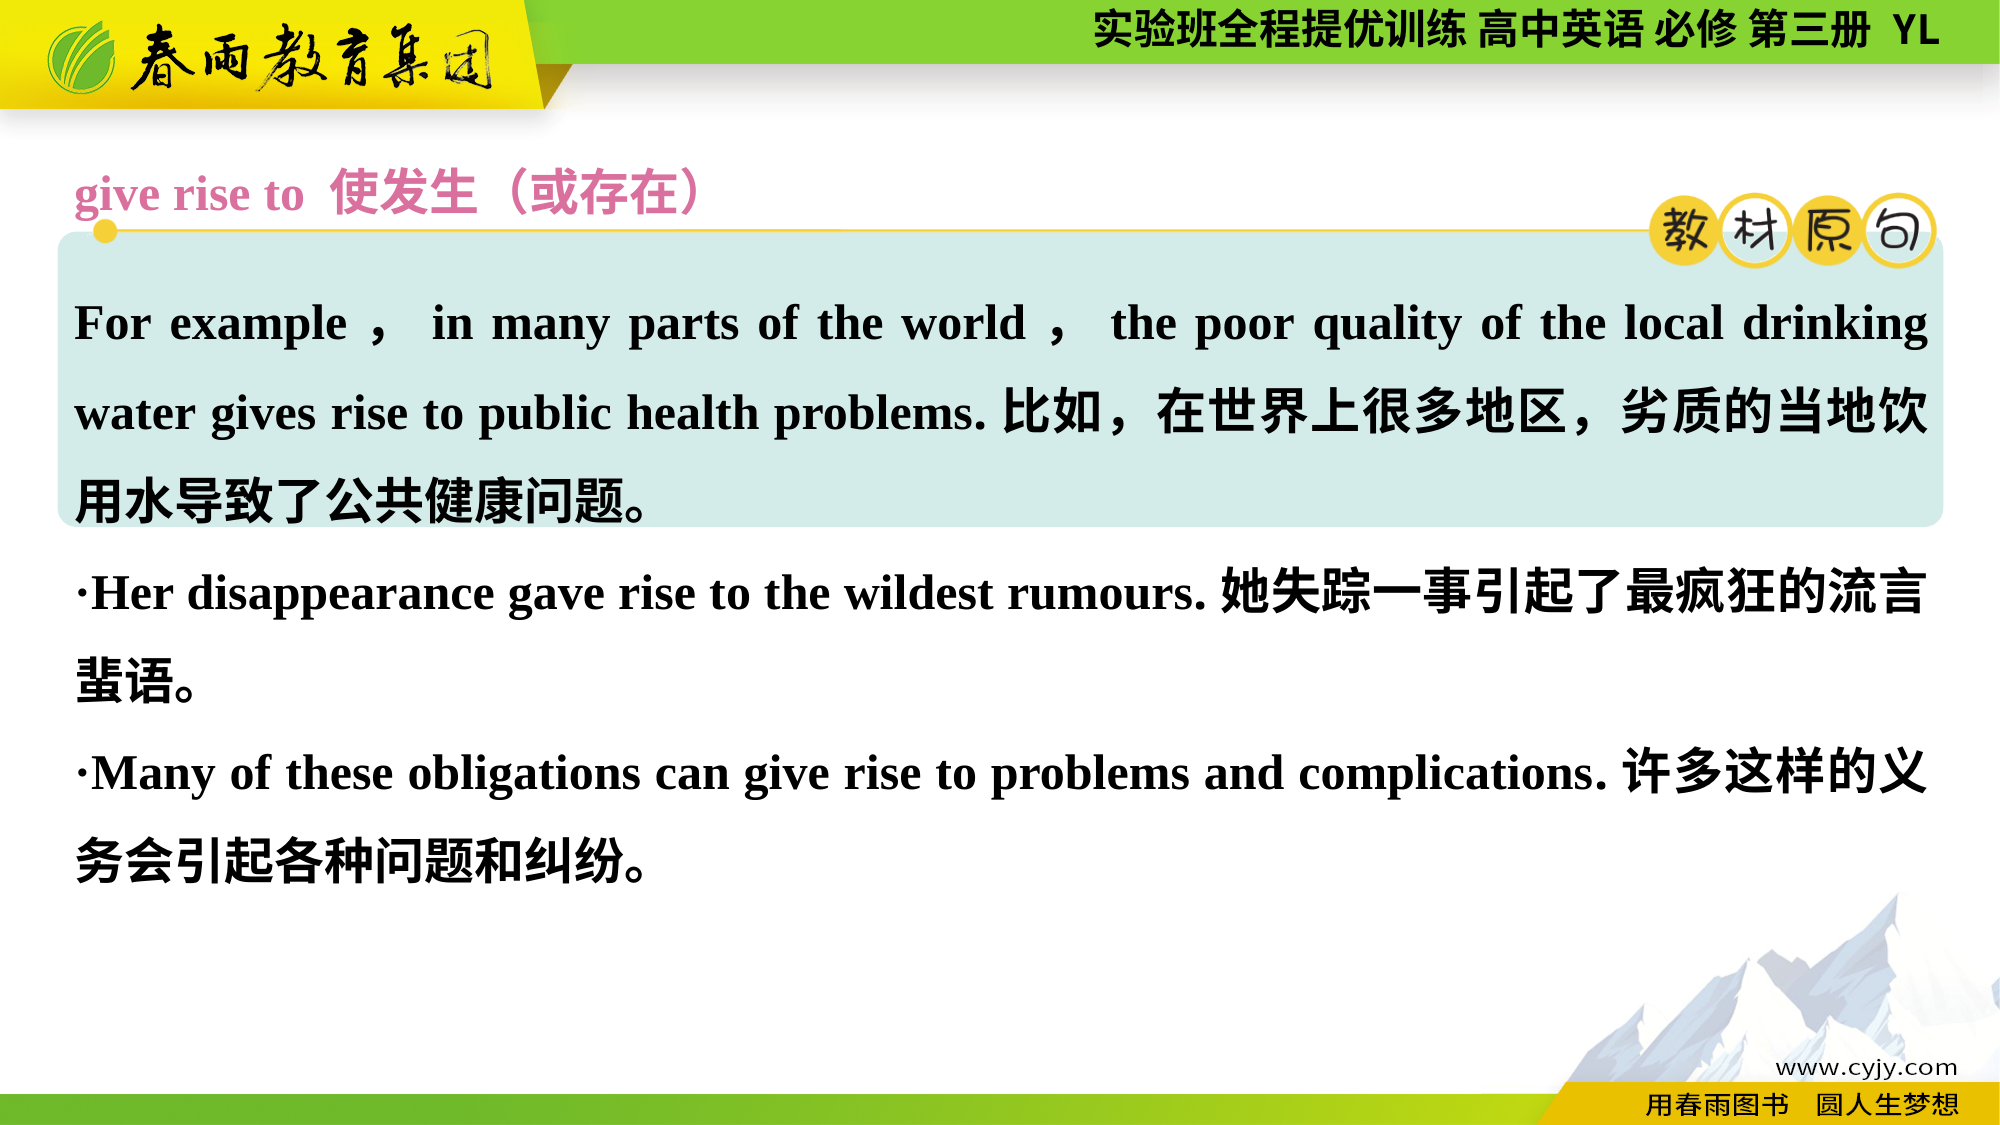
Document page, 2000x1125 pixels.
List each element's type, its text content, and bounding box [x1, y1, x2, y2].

list give rise to 使发生（或存在） For example，in many parts of the world，the poor quality of the local drinking water gives rise to public health problems.比如，在世界上很多地区，劣质的当地饮用水导致了公共健康问题。 ·Her disappearance gave rise to the wildest rumours.她失踪一事引起了最疯狂的流言蜚语。 ·Many of these obligations can give rise to problems and complications.许多这样的义务会引起各种问题和纠纷。 [59, 122, 1944, 893]
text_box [87, 184, 1938, 271]
picture [0, 0, 2000, 1125]
